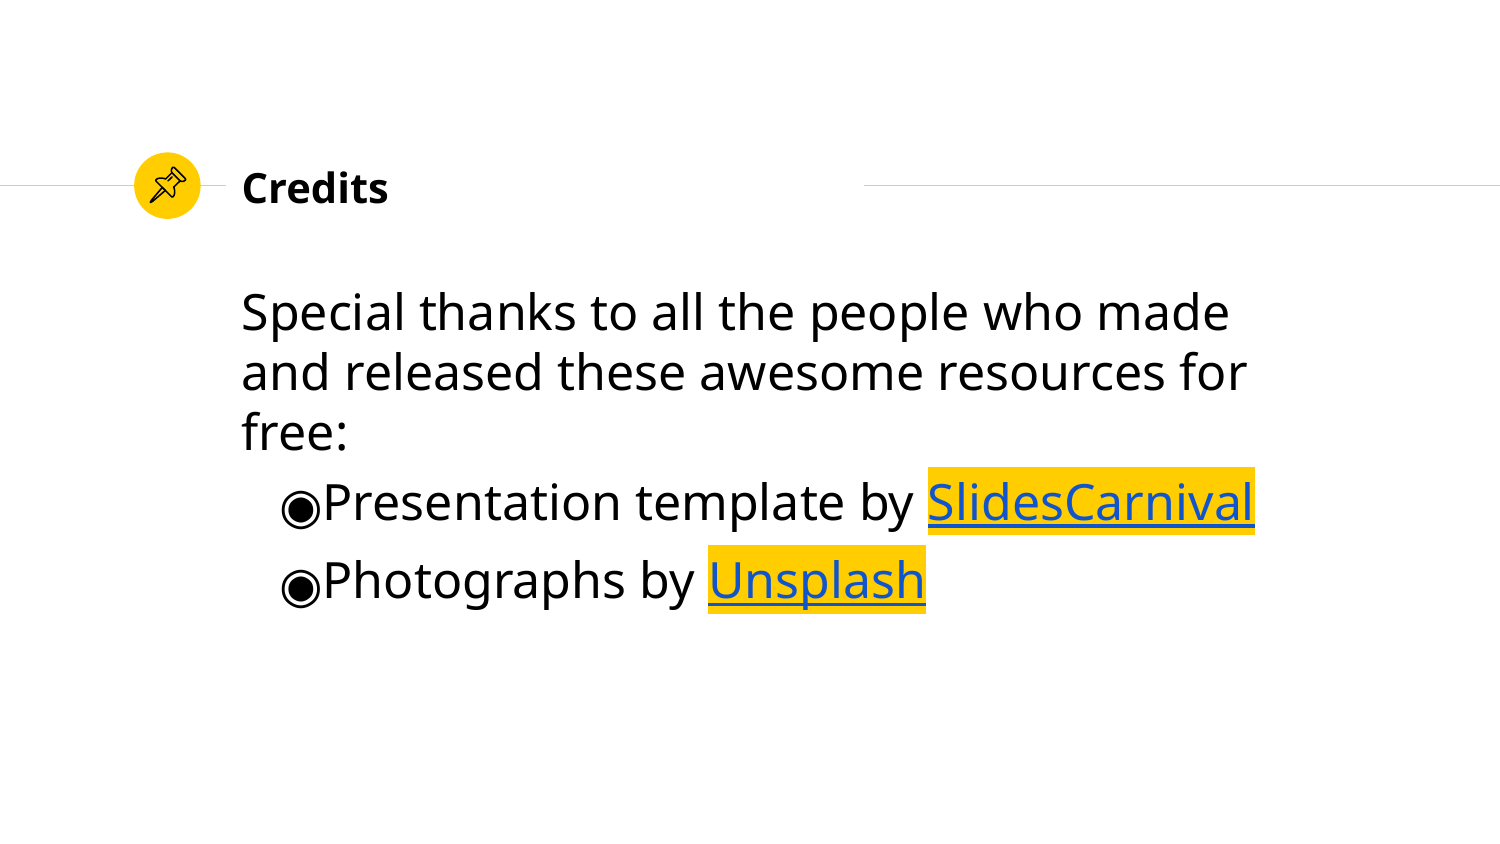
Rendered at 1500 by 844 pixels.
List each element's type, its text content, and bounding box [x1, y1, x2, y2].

list Special thanks to all the people who made and released these awesome resources for free: Presentation template by SlidesCarnival Photographs by Unsplash [226, 265, 1344, 776]
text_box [150, 166, 186, 203]
title Credits [226, 151, 863, 223]
